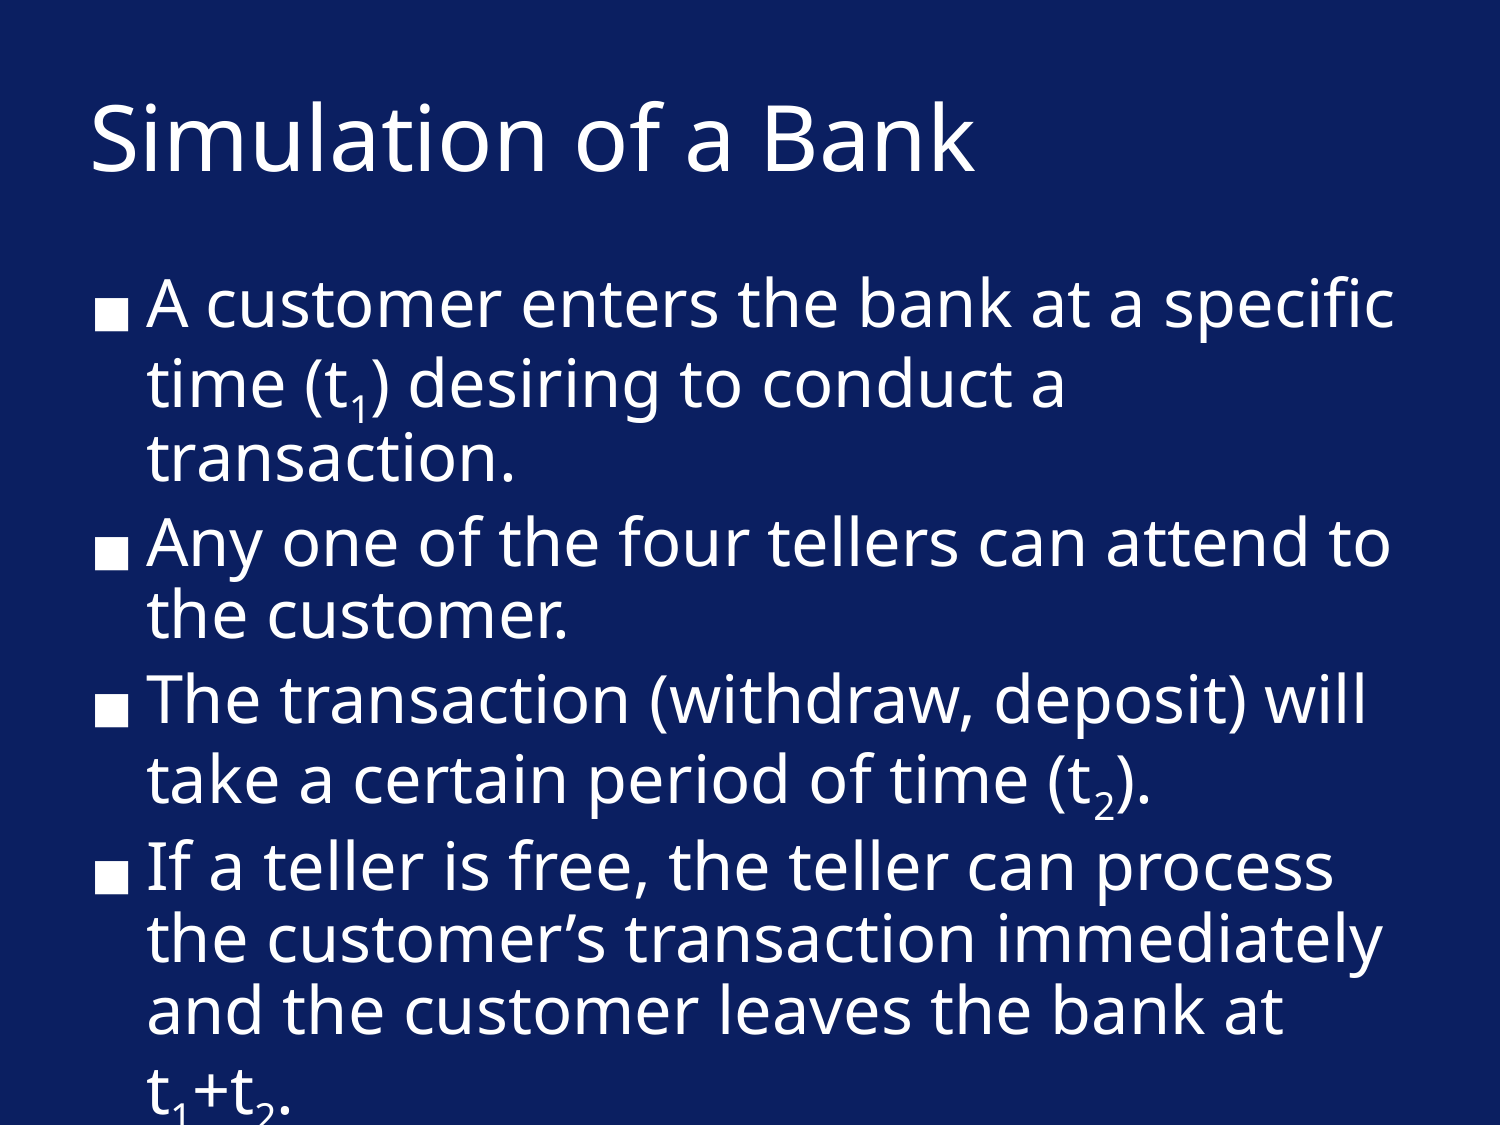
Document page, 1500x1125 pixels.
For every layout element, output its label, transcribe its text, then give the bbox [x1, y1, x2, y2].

title Simulation of a Bank [74, 59, 1425, 210]
list A customer enters the bank at a specific time (t1) desiring to conduct a transaction. Any one of the four tellers can attend to the customer. The transaction (withdraw, deposit) will take a certain period of time (t2). If a teller is free, the teller can process the customer’s transaction immediately and the customer leaves the bank at t1+t2. [74, 262, 1425, 1013]
